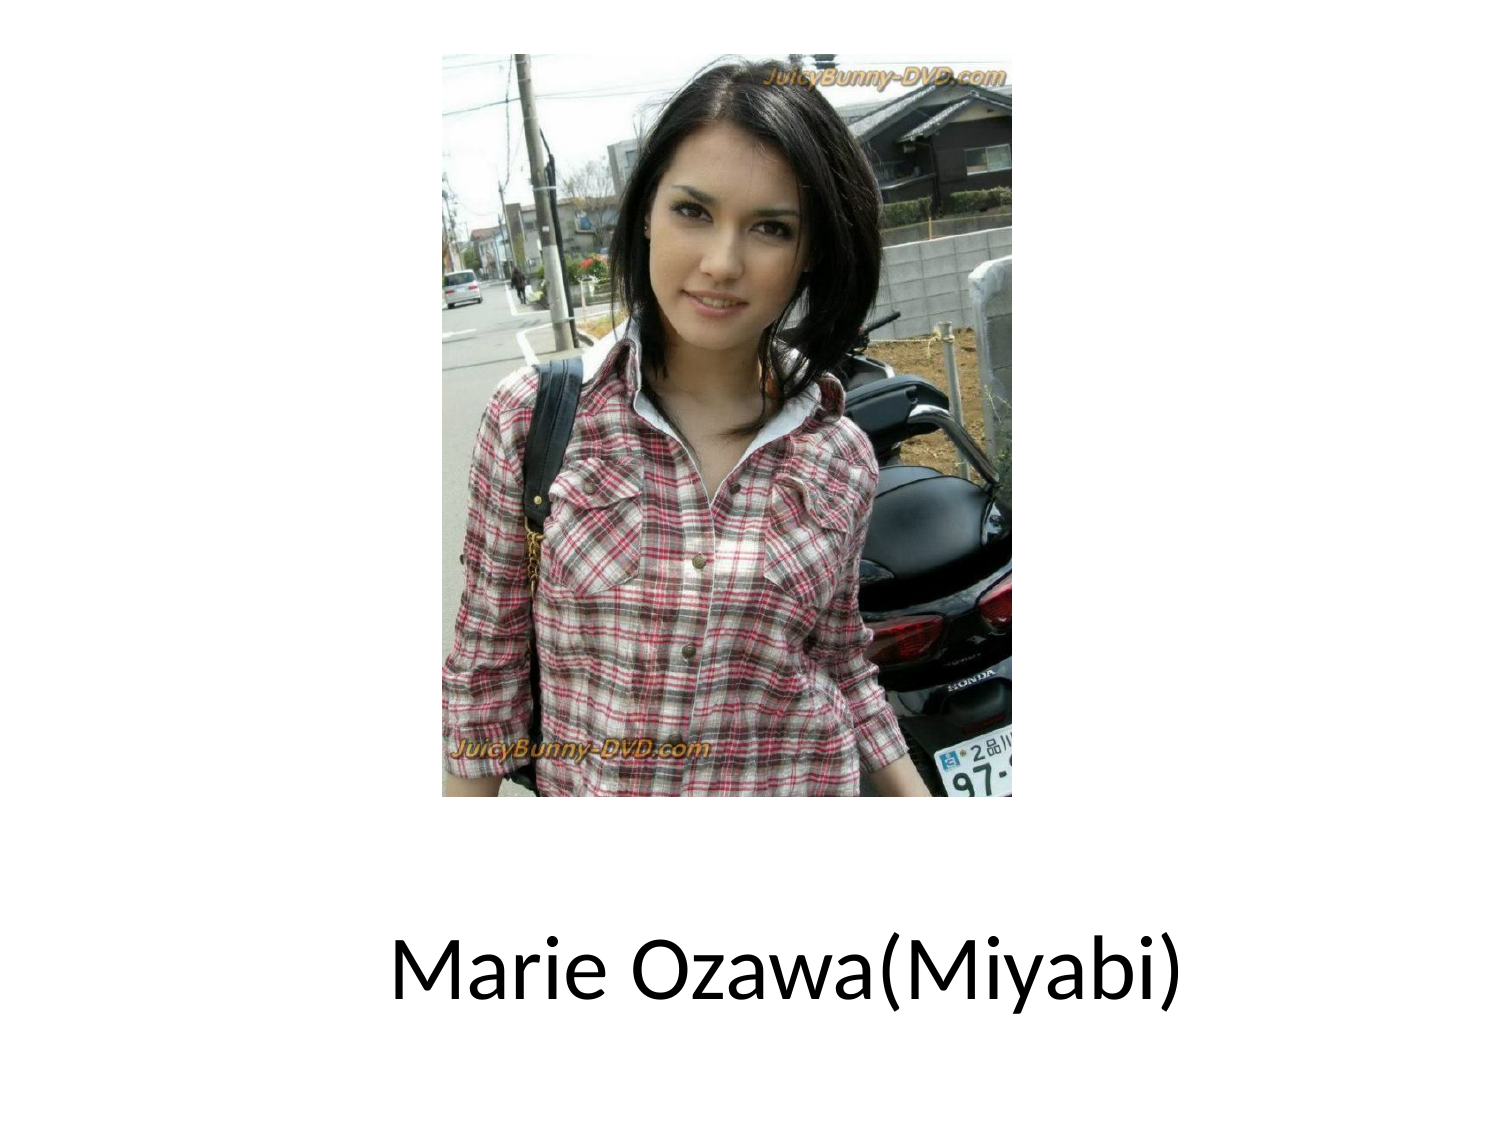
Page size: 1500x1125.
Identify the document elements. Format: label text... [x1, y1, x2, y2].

title Marie Ozawa(Miyabi) [112, 869, 1463, 1058]
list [442, 54, 1012, 798]
